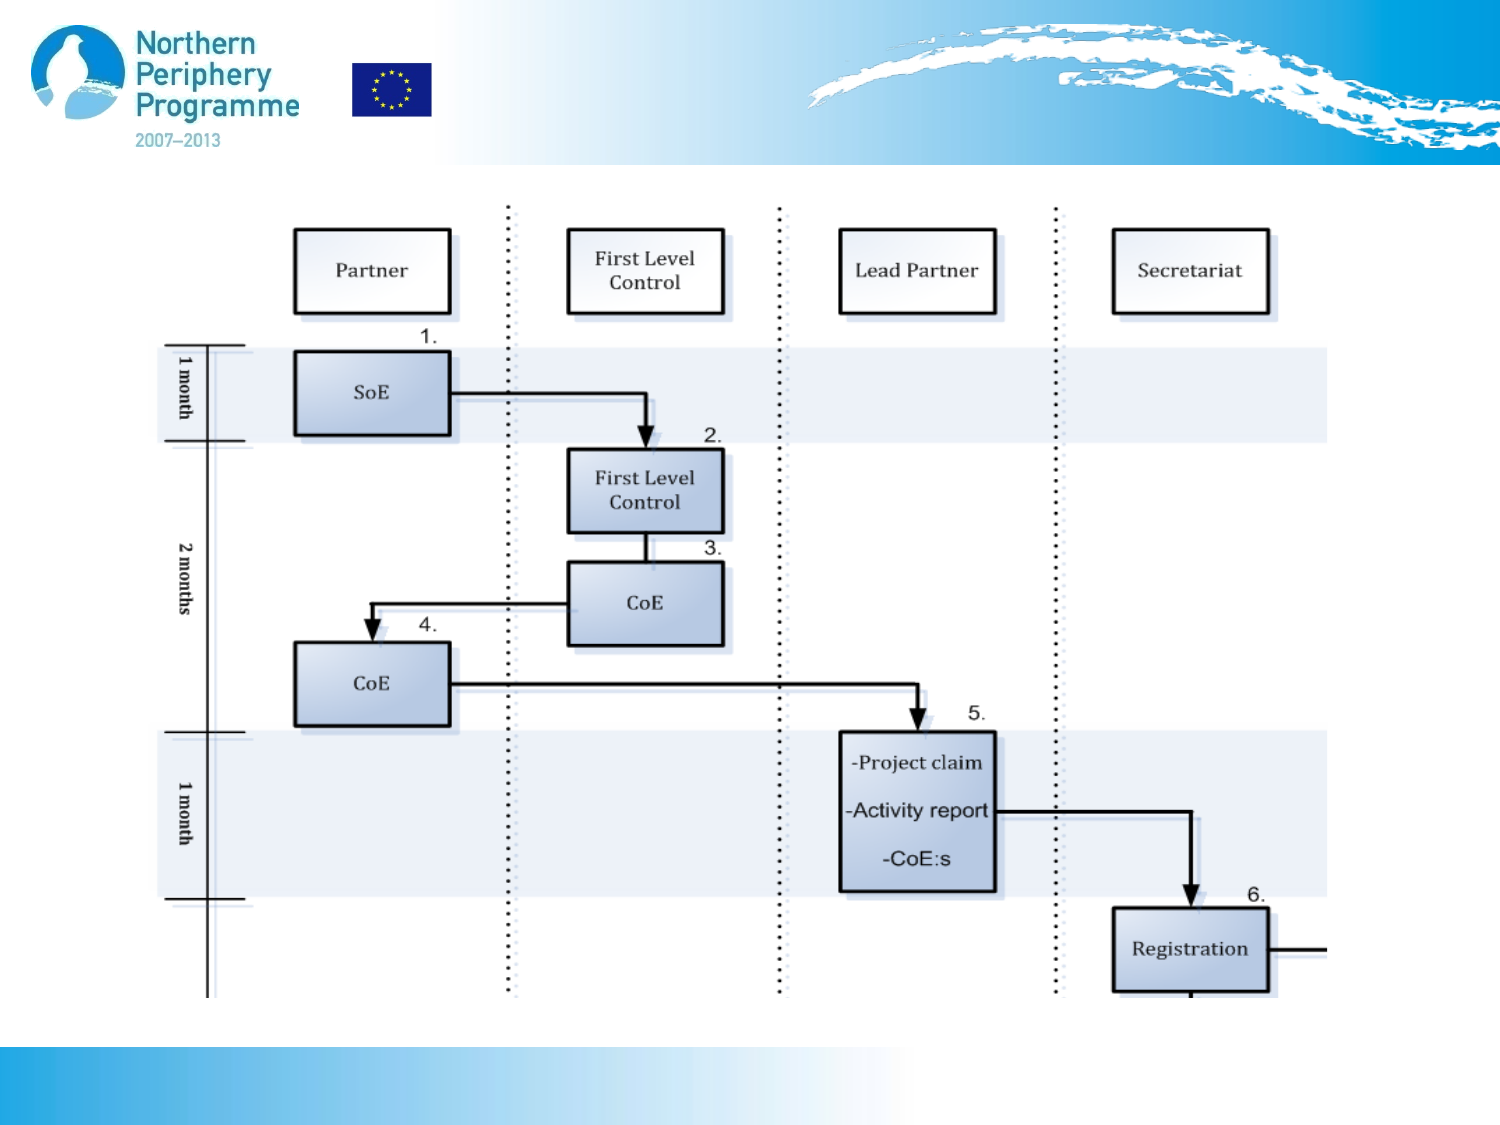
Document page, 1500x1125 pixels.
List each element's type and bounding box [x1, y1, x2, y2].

picture [107, 196, 1328, 998]
picture [31, 0, 1500, 165]
picture [1476, 100, 1500, 107]
picture [0, 1047, 1053, 1125]
